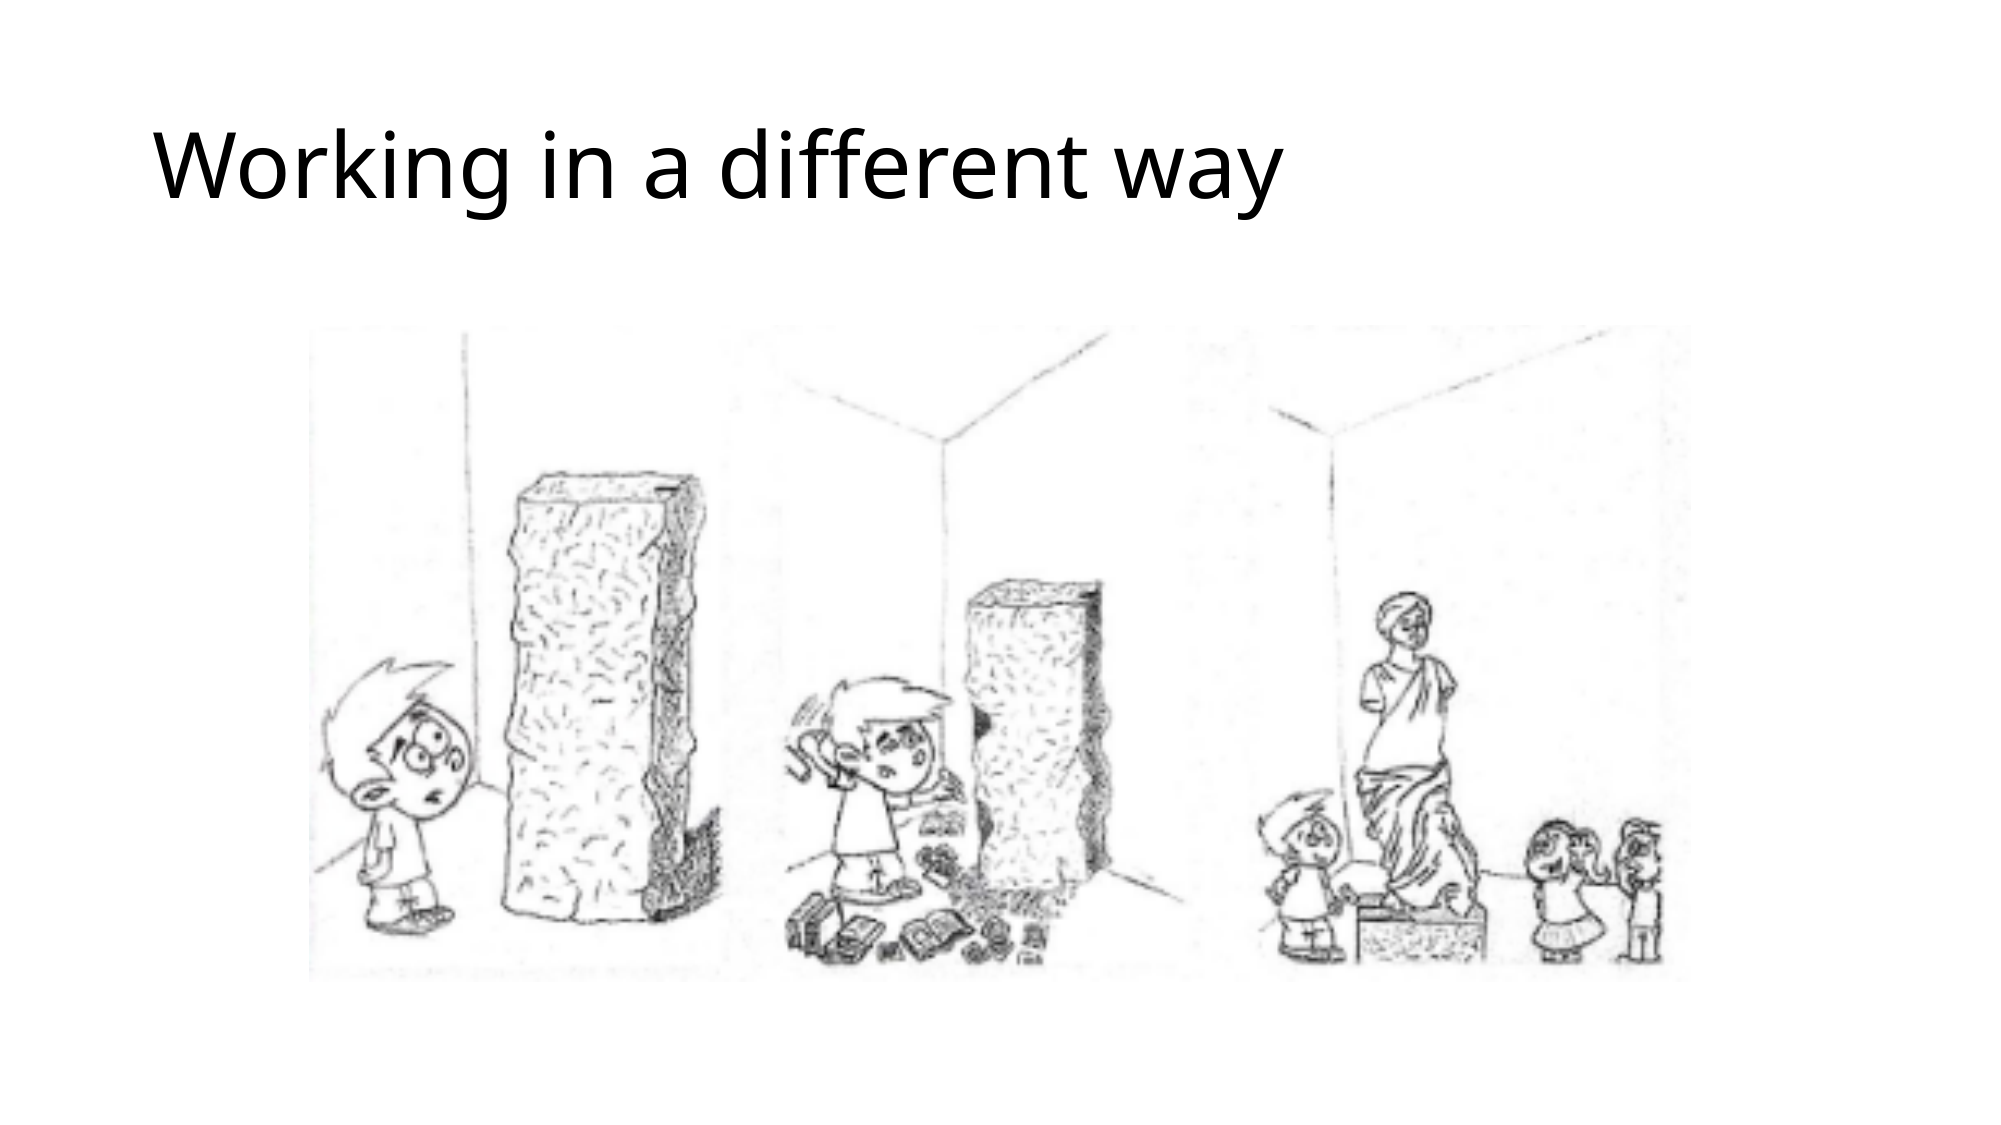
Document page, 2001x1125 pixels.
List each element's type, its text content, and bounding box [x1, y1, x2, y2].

title Working in a different way [137, 59, 1863, 278]
picture [309, 325, 1691, 982]
